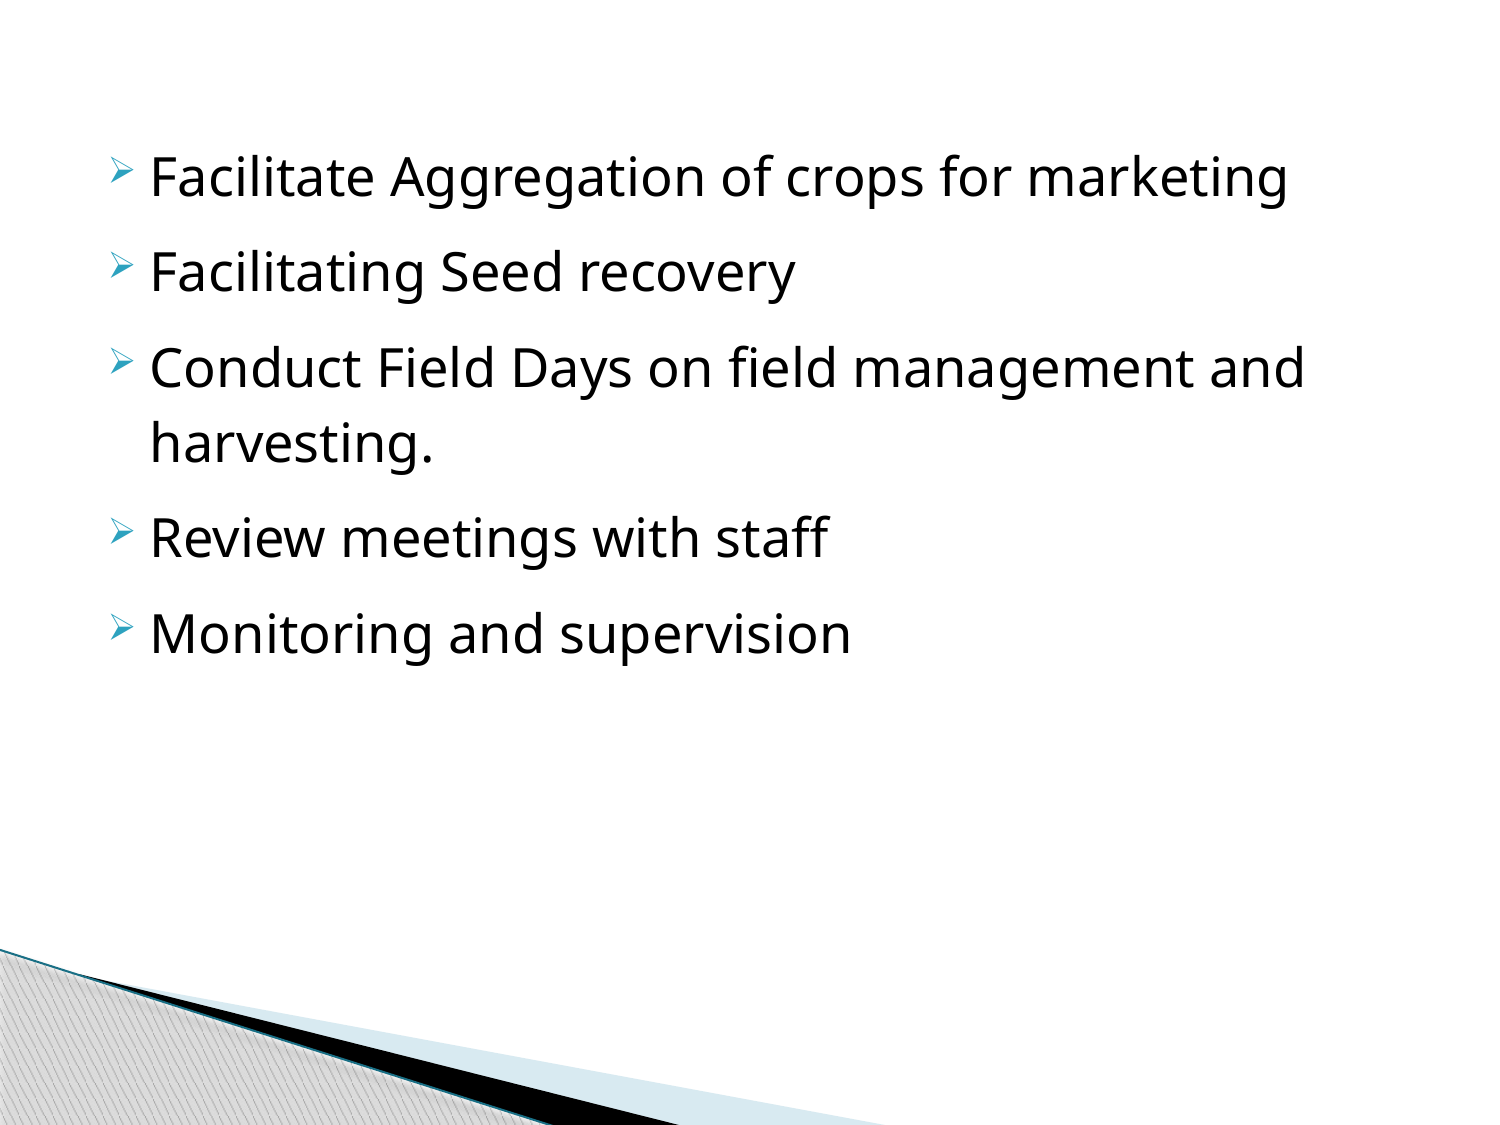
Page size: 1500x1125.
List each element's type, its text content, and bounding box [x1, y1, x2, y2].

list Facilitate Aggregation of crops for marketing Facilitating Seed recovery Conduct Field Days on field management and harvesting. Review meetings with staff Monitoring and supervision [75, 125, 1425, 1005]
